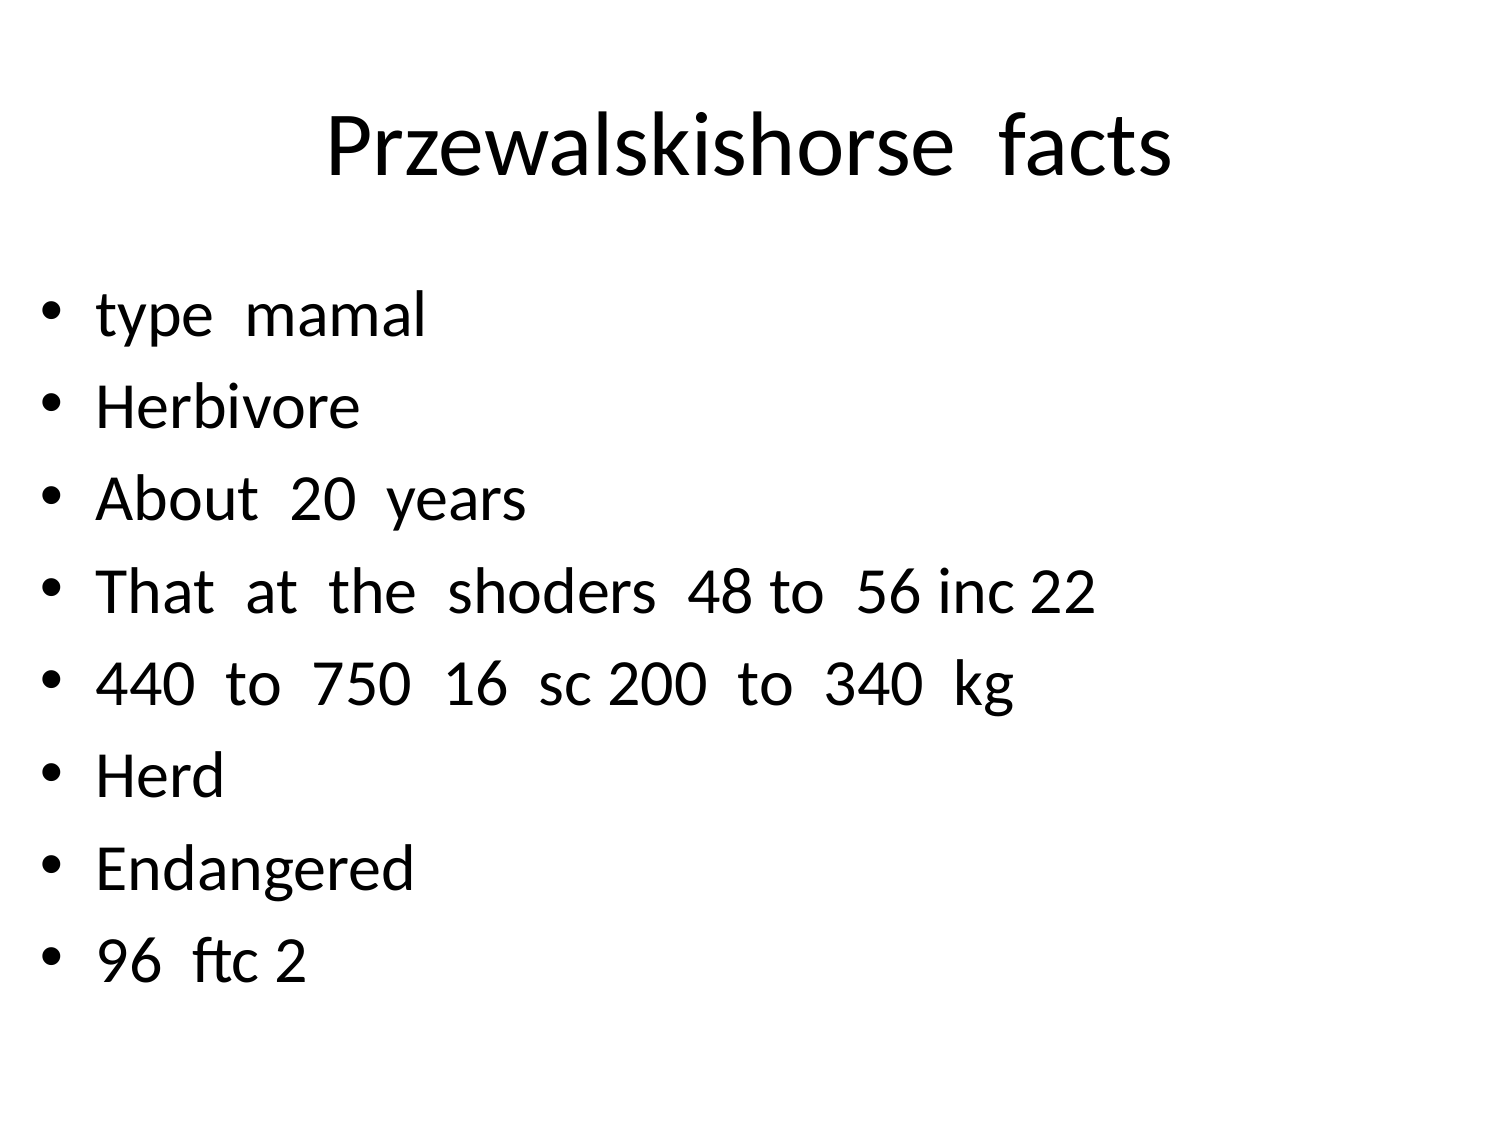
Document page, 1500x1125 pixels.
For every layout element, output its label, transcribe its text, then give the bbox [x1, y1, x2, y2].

list type mamal Herbivore About 20 years That at the shoders 48 to 56 inc 22 440 to 750 16 sc 200 to 340 kg Herd Endangered 96 ftc 2 [24, 262, 1500, 1005]
title Przewalskishorse facts [75, 45, 1425, 233]
